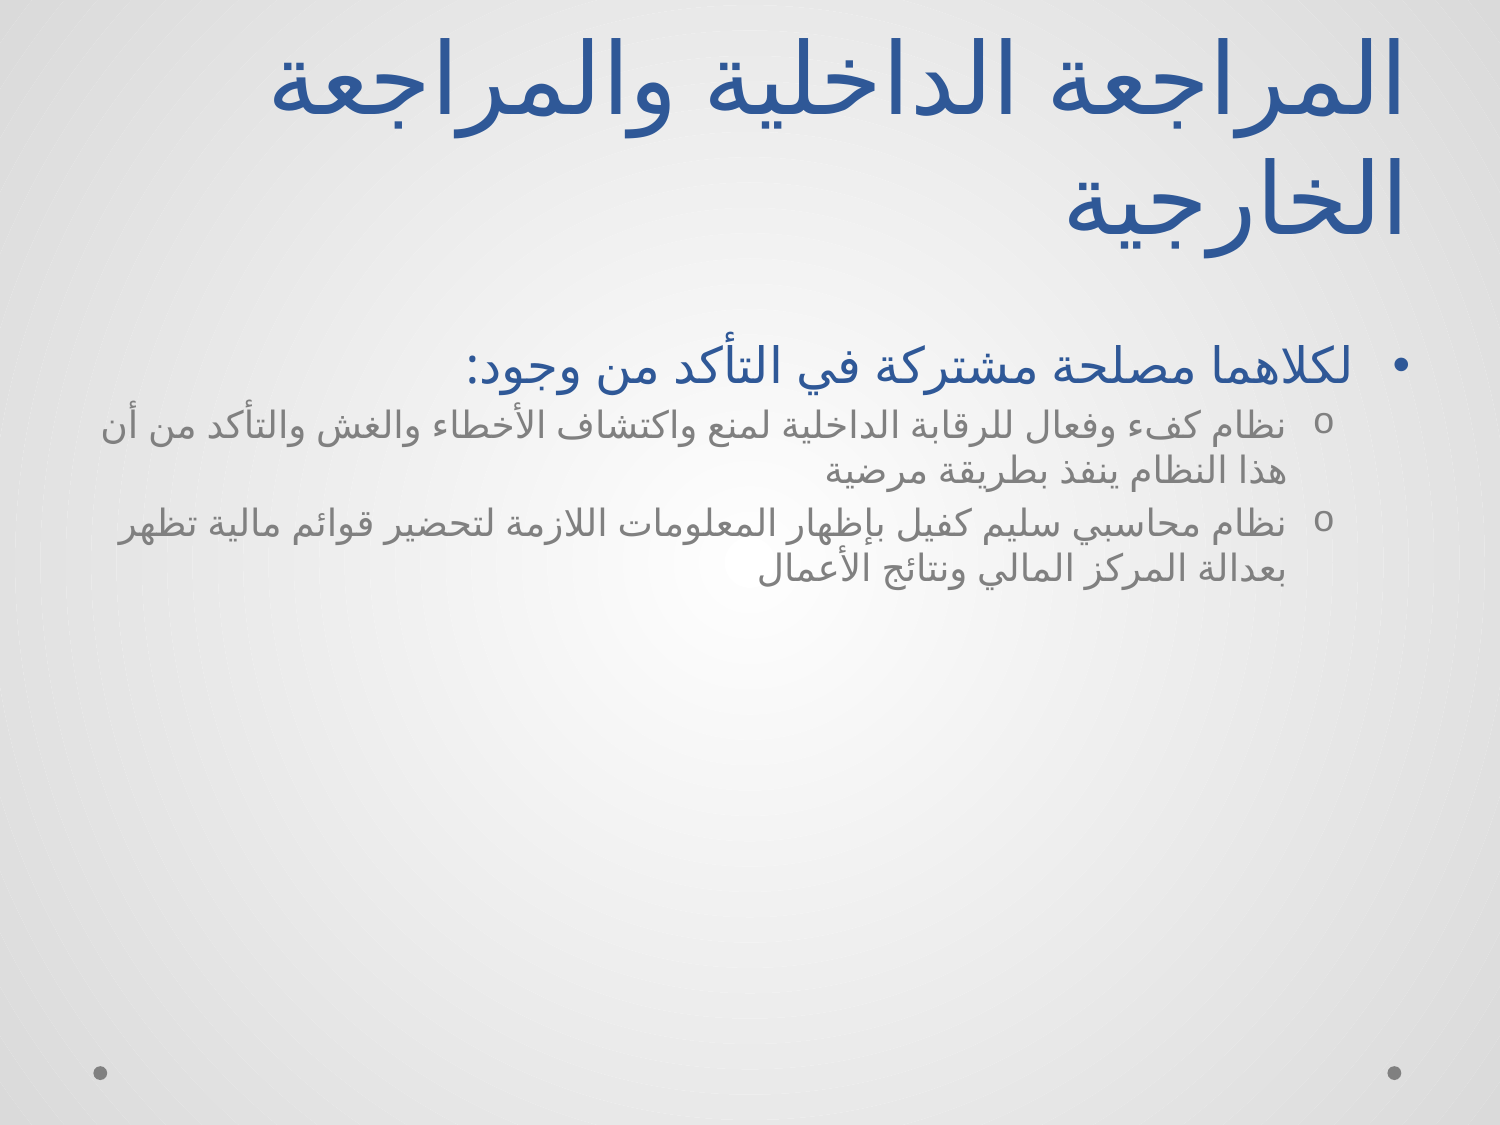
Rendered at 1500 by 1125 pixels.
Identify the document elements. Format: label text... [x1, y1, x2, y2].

title المراجعة الداخلية والمراجعة الخارجية [75, 0, 1425, 263]
list لكلاهما مصلحة مشتركة في التأكد من وجود: نظام كفء وفعال للرقابة الداخلية لمنع واكتشاف الأخطاء والغش والتأكد من أن هذا النظام ينفذ بطريقة مرضية نظام محاسبي سليم كفيل بإظهار المعلومات اللازمة لتحضير قوائم مالية تظهر بعدالة المركز المالي ونتائج الأعمال [75, 326, 1425, 1005]
